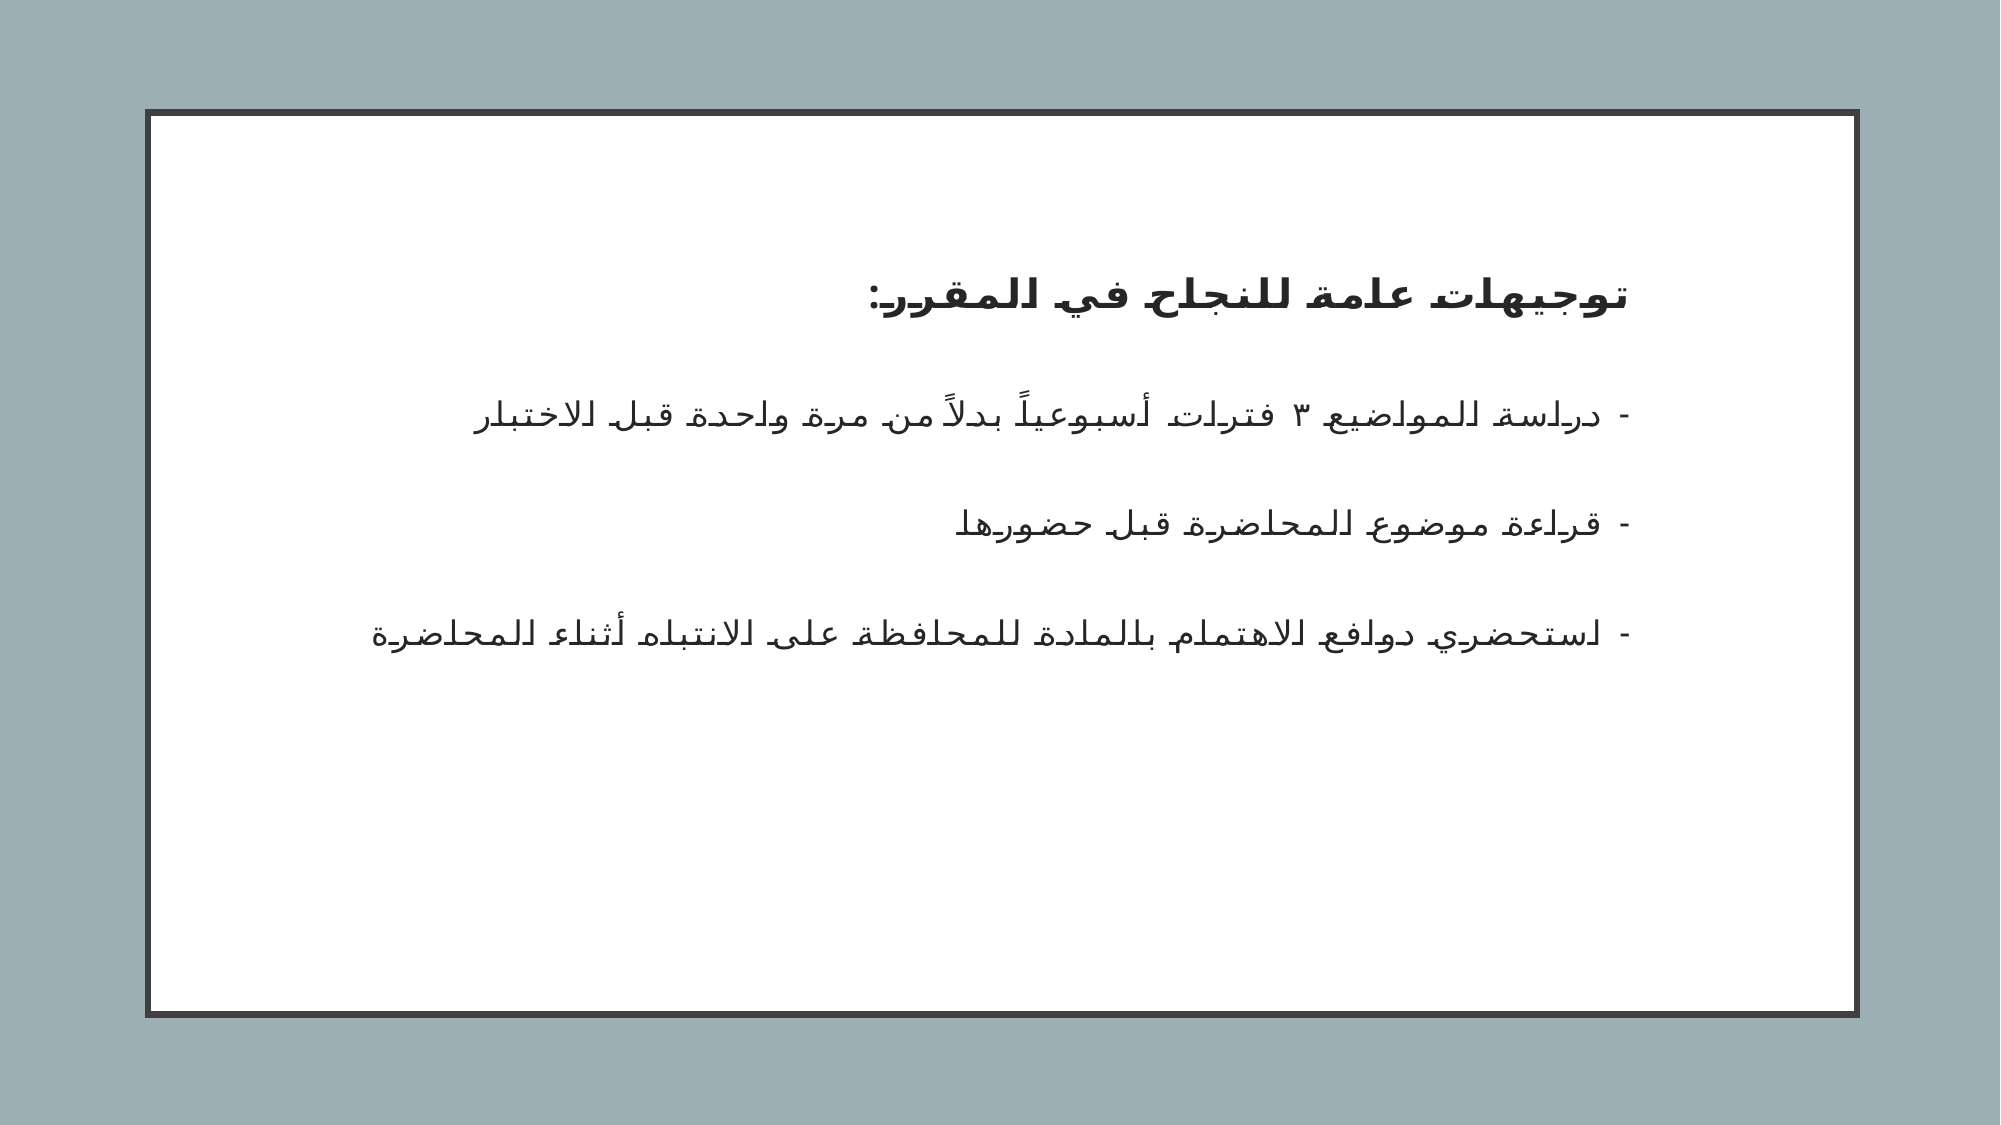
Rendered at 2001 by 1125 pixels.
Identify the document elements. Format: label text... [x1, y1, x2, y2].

title توجيهات عامة للنجاح في المقرر: - دراسة المواضيع ٣ فترات أسبوعياً بدلاً من مرة واحدة قبل الاختبار - قراءة موضوع المحاضرة قبل حضورها - استحضري دوافع الاهتمام بالمادة للمحافظة على الانتباه أثناء المحاضرة [145, 109, 1860, 1018]
